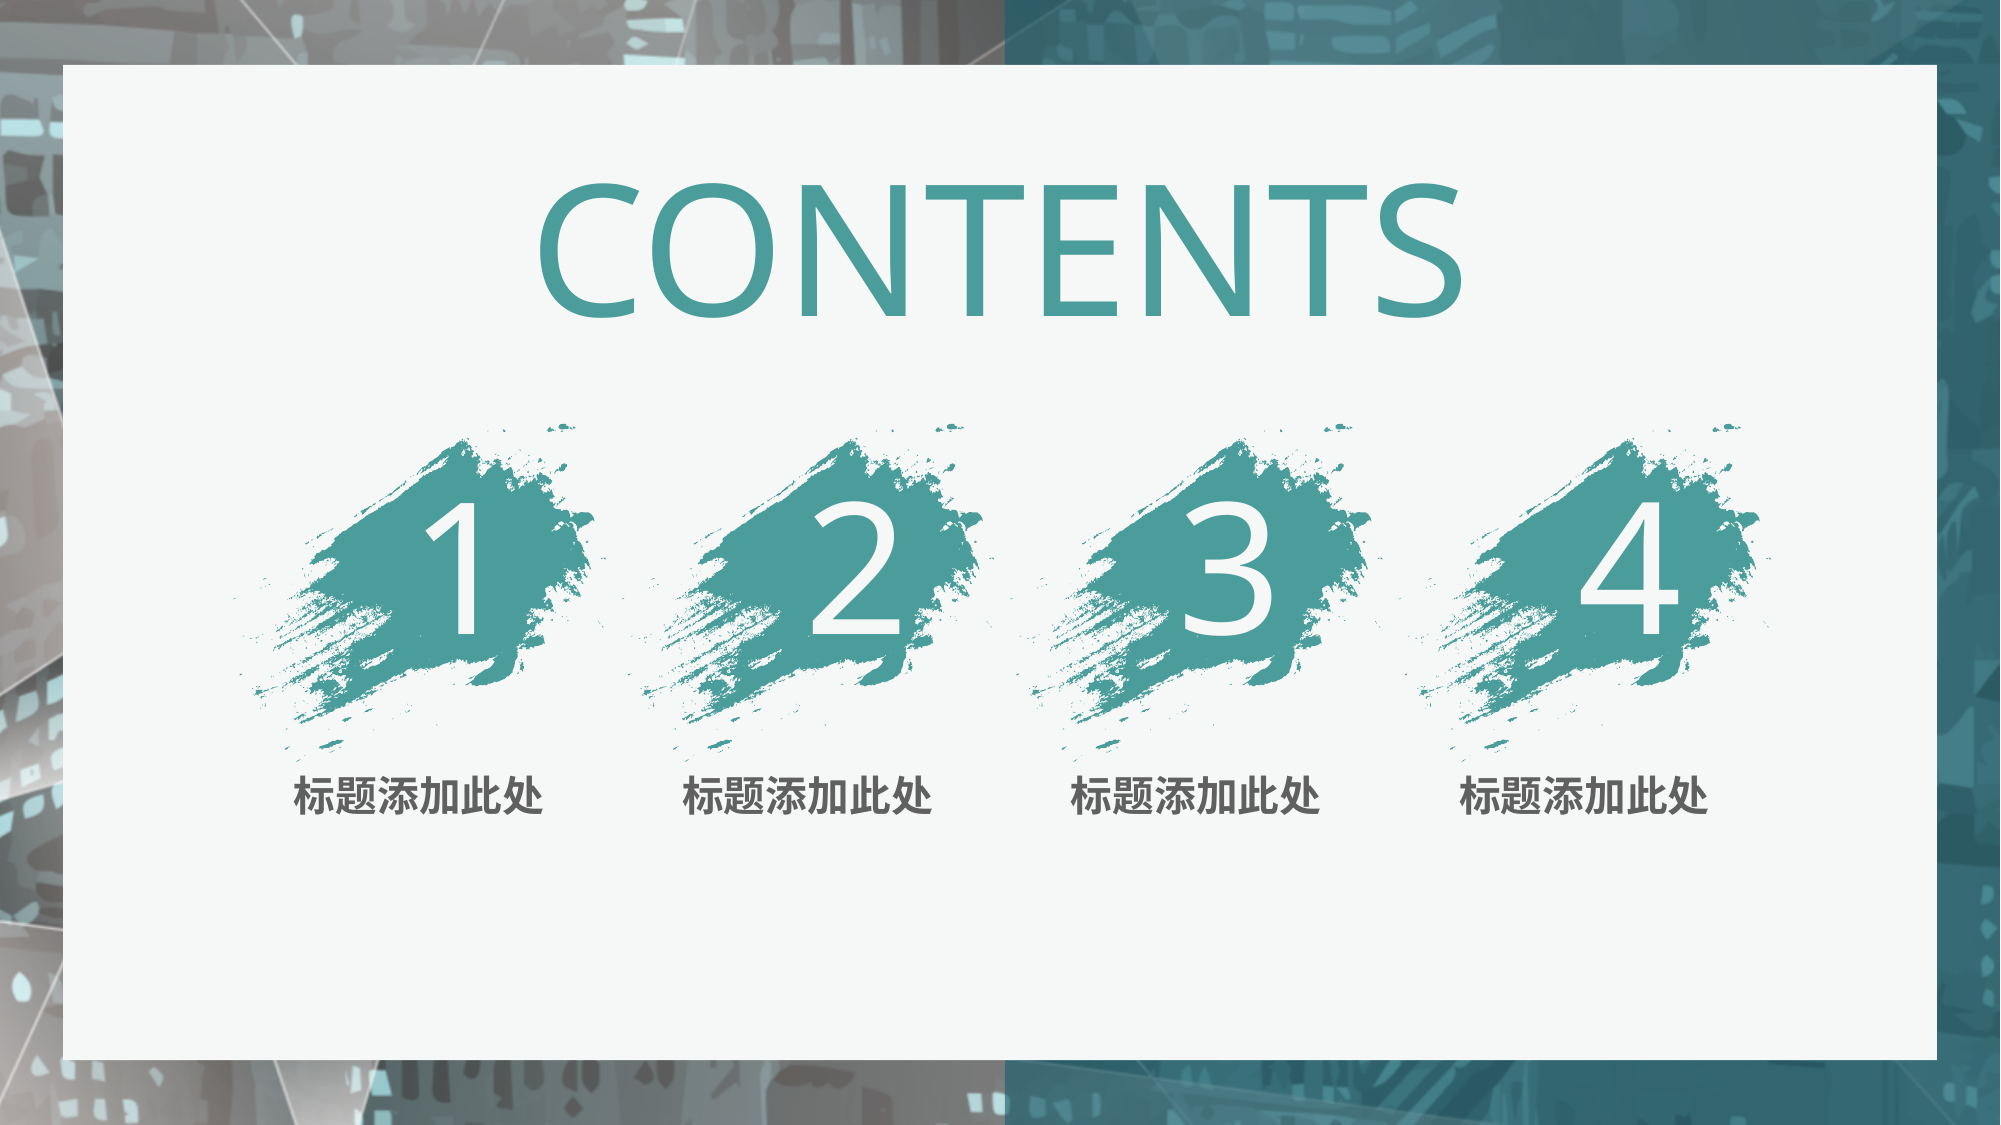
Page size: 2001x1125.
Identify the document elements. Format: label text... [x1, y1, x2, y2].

text_box [371, 727, 378, 734]
text_box [461, 679, 507, 688]
text_box 3 [1115, 443, 1345, 679]
text_box [1059, 726, 1066, 733]
text_box [1072, 754, 1083, 761]
text_box [1180, 702, 1192, 714]
text_box [1506, 715, 1519, 726]
text_box [1373, 619, 1382, 629]
text_box [626, 671, 633, 677]
text_box [1749, 539, 1756, 545]
text_box [1080, 527, 1111, 547]
text_box [315, 738, 346, 754]
text_box [1709, 422, 1744, 434]
text_box 标题添加此处 [667, 761, 948, 827]
text_box [972, 511, 985, 528]
text_box [729, 715, 742, 726]
text_box [403, 702, 415, 714]
text_box 4 [1515, 443, 1745, 679]
text_box [672, 745, 680, 752]
text_box [1569, 702, 1580, 714]
text_box [1232, 435, 1247, 443]
text_box [1279, 427, 1286, 434]
text_box [1667, 427, 1674, 434]
text_box [238, 671, 245, 677]
text_box [638, 523, 790, 725]
text_box [1092, 738, 1122, 754]
text_box [1345, 509, 1374, 604]
text_box [1117, 715, 1130, 726]
text_box [703, 738, 734, 754]
text_box [792, 702, 803, 714]
text_box [890, 427, 898, 434]
text_box [1761, 619, 1771, 629]
picture [0, 0, 1004, 1125]
text_box [283, 745, 291, 752]
text_box [1320, 422, 1355, 434]
text_box [598, 556, 608, 561]
text_box [1620, 435, 1636, 443]
text_box [636, 632, 653, 646]
text_box 标题添加此处 [279, 761, 560, 827]
text_box [1238, 679, 1284, 688]
text_box [577, 511, 597, 586]
text_box [1745, 591, 1750, 599]
text_box 1 [347, 443, 577, 679]
text_box [1536, 727, 1543, 734]
text_box [972, 546, 981, 581]
text_box [1447, 726, 1454, 733]
text_box [249, 528, 402, 725]
text_box 标题添加此处 [1444, 761, 1725, 827]
text_box [760, 727, 766, 734]
text_box [972, 539, 979, 545]
text_box [984, 619, 994, 629]
text_box [1627, 679, 1672, 688]
text_box [1026, 534, 1179, 725]
text_box [1375, 556, 1385, 561]
text_box [282, 726, 289, 733]
text_box [932, 422, 967, 434]
text_box [502, 427, 509, 434]
text_box 标题添加此处 [1055, 761, 1337, 827]
text_box [303, 527, 335, 547]
text_box [670, 726, 677, 733]
text_box [1415, 526, 1567, 725]
text_box [1148, 727, 1155, 734]
text_box [1763, 556, 1773, 561]
text_box [1480, 738, 1511, 754]
text_box [1060, 745, 1068, 752]
text_box [455, 435, 470, 443]
text_box [987, 556, 996, 561]
text_box [1210, 722, 1216, 729]
text_box [1403, 671, 1410, 677]
text_box [577, 584, 584, 599]
text_box [340, 715, 353, 726]
text_box [1448, 745, 1457, 752]
text_box [543, 422, 578, 434]
text_box [596, 619, 605, 629]
text_box 2 [742, 443, 972, 679]
text_box [850, 679, 895, 688]
text_box [1745, 540, 1758, 586]
text_box [1745, 511, 1762, 532]
text_box CONTENTS [515, 125, 1485, 361]
text_box [843, 435, 859, 443]
